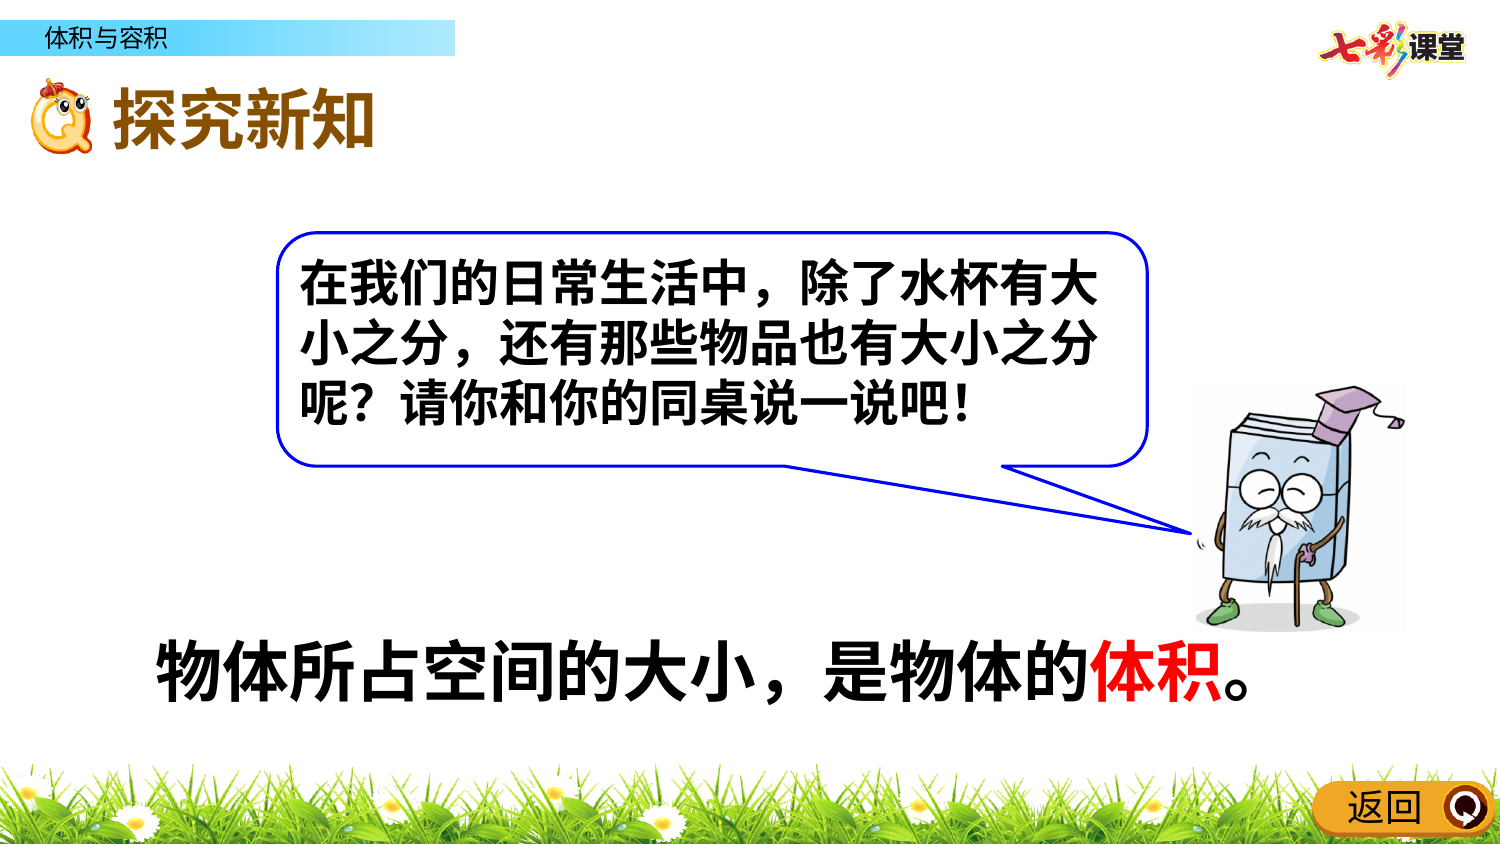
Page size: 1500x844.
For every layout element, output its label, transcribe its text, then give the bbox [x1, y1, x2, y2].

picture [0, 764, 1500, 844]
text_box 探究新知 [100, 72, 404, 164]
picture [1316, 20, 1468, 80]
picture [31, 78, 92, 154]
picture [1196, 383, 1407, 634]
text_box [277, 232, 1148, 467]
text_box 物体所占空间的大小，是物体的体积。 [140, 622, 1306, 718]
